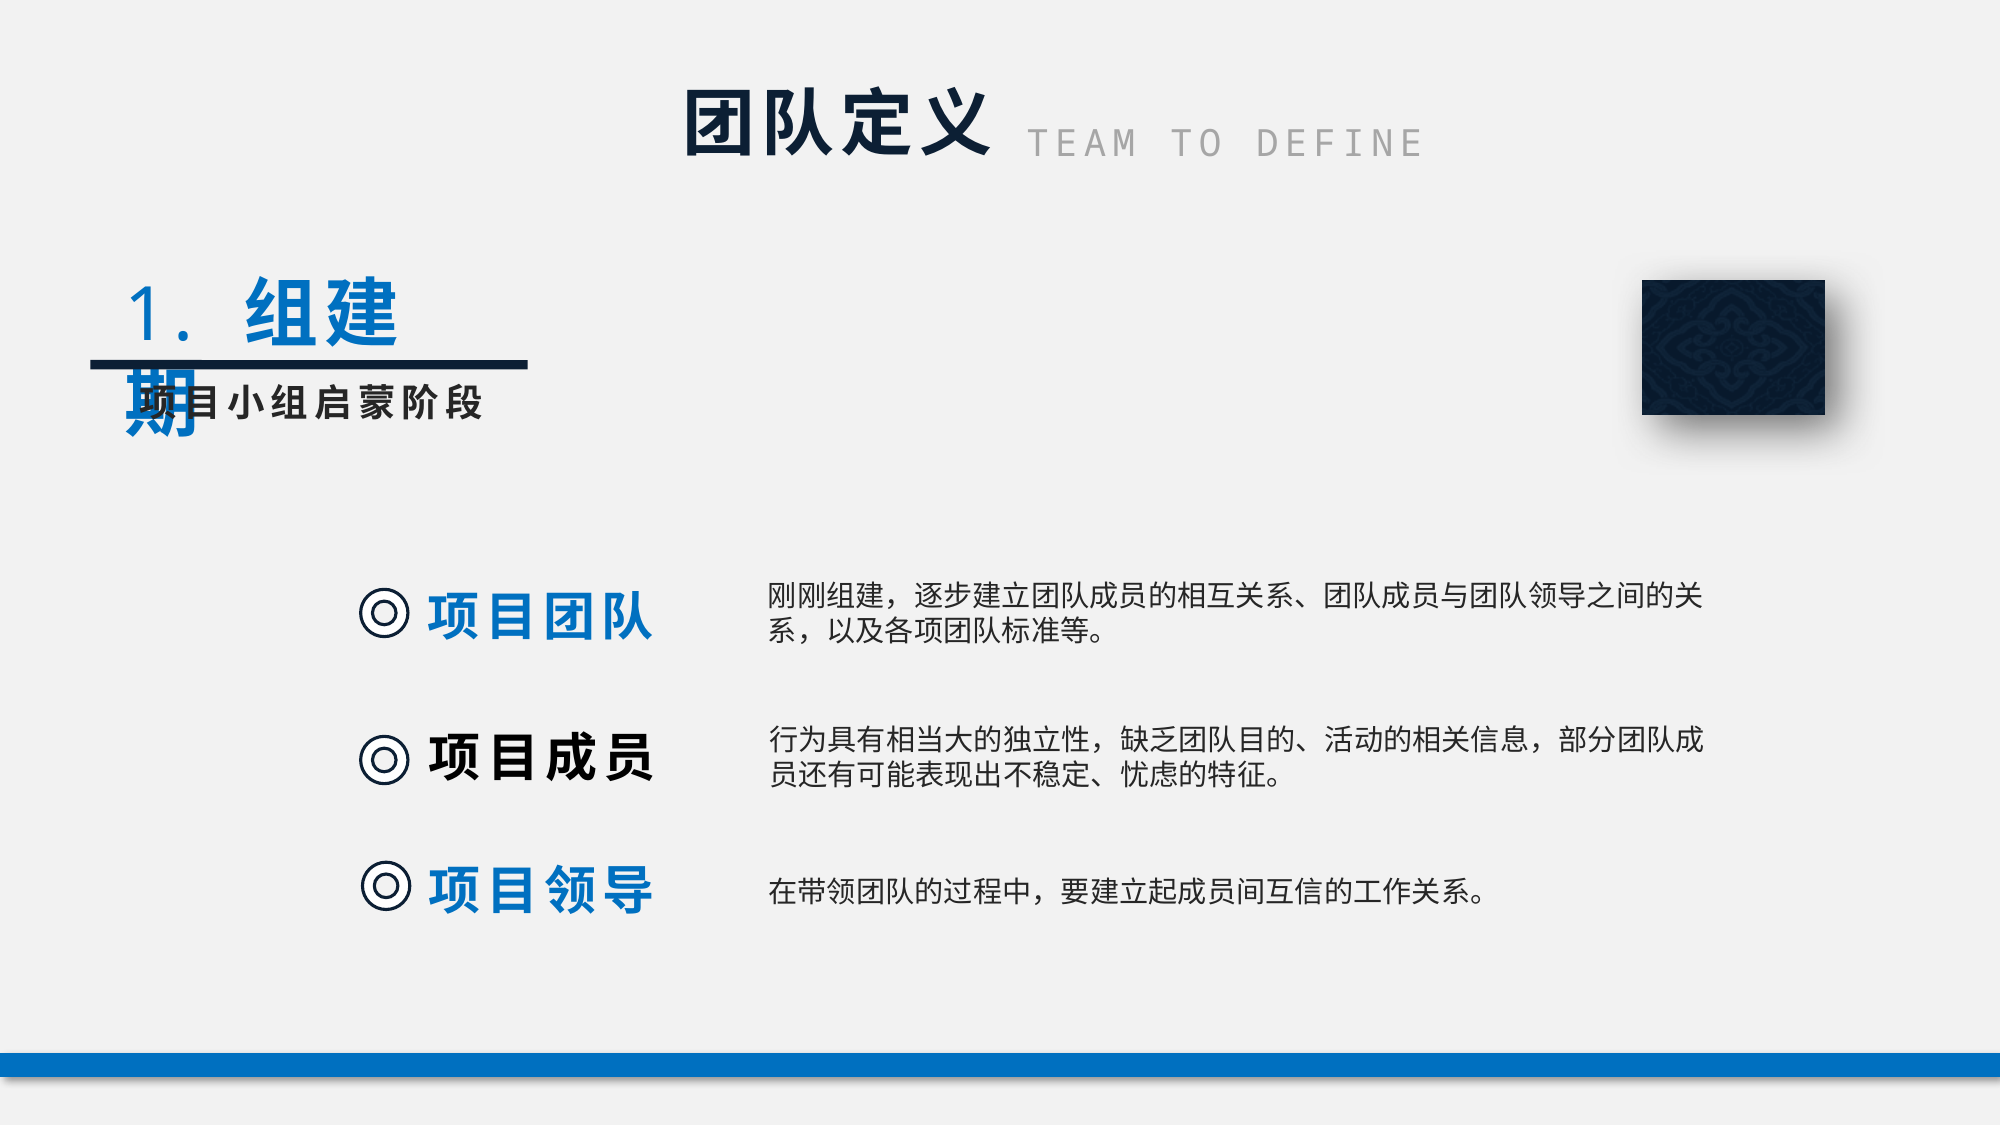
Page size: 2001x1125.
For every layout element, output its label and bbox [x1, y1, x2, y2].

text_box [0, 1052, 2000, 1078]
text_box [362, 830, 1735, 929]
picture [1642, 280, 1825, 415]
text_box [360, 713, 1735, 800]
text_box [360, 570, 1734, 657]
text_box [662, 69, 1437, 173]
text_box [90, 258, 528, 432]
